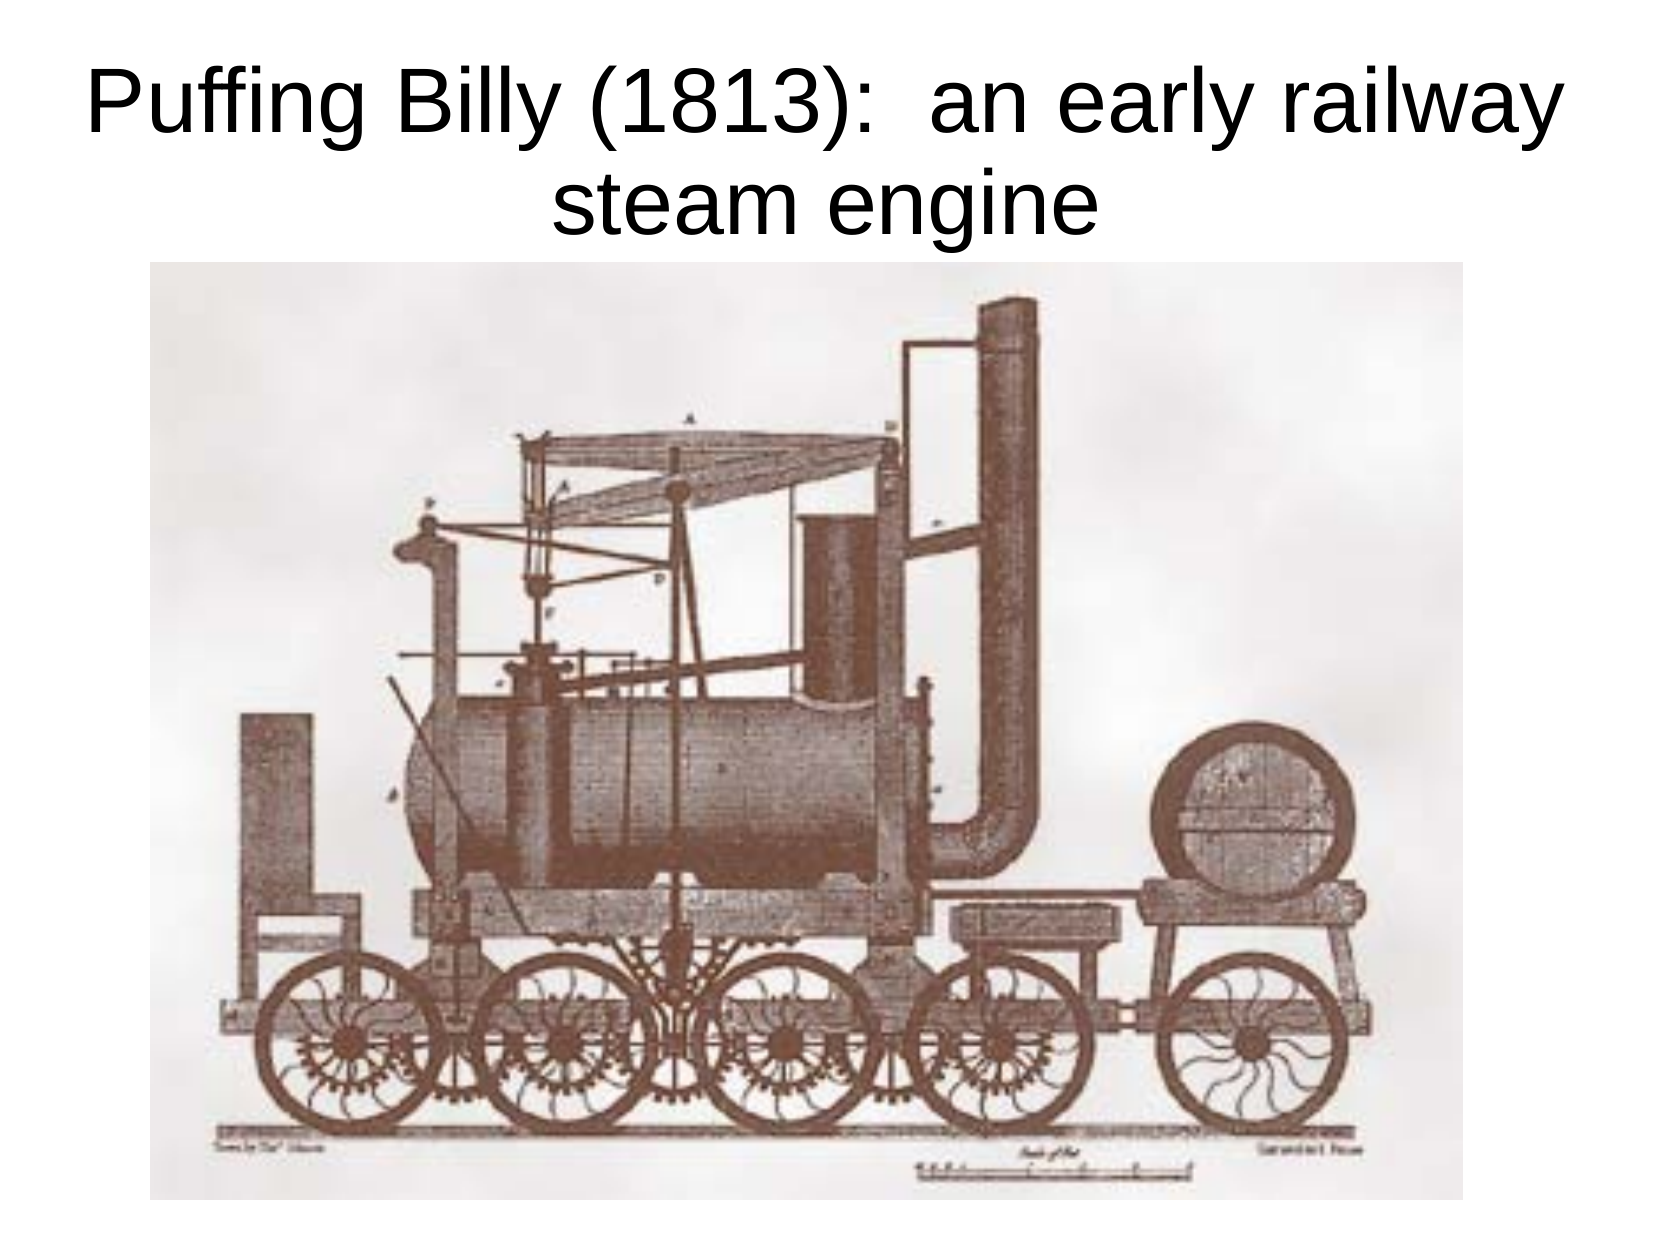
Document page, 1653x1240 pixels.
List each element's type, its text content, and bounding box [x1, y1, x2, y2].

picture [149, 262, 1463, 1201]
title Puffing Billy (1813): an early railway steam engine [82, 47, 1572, 260]
